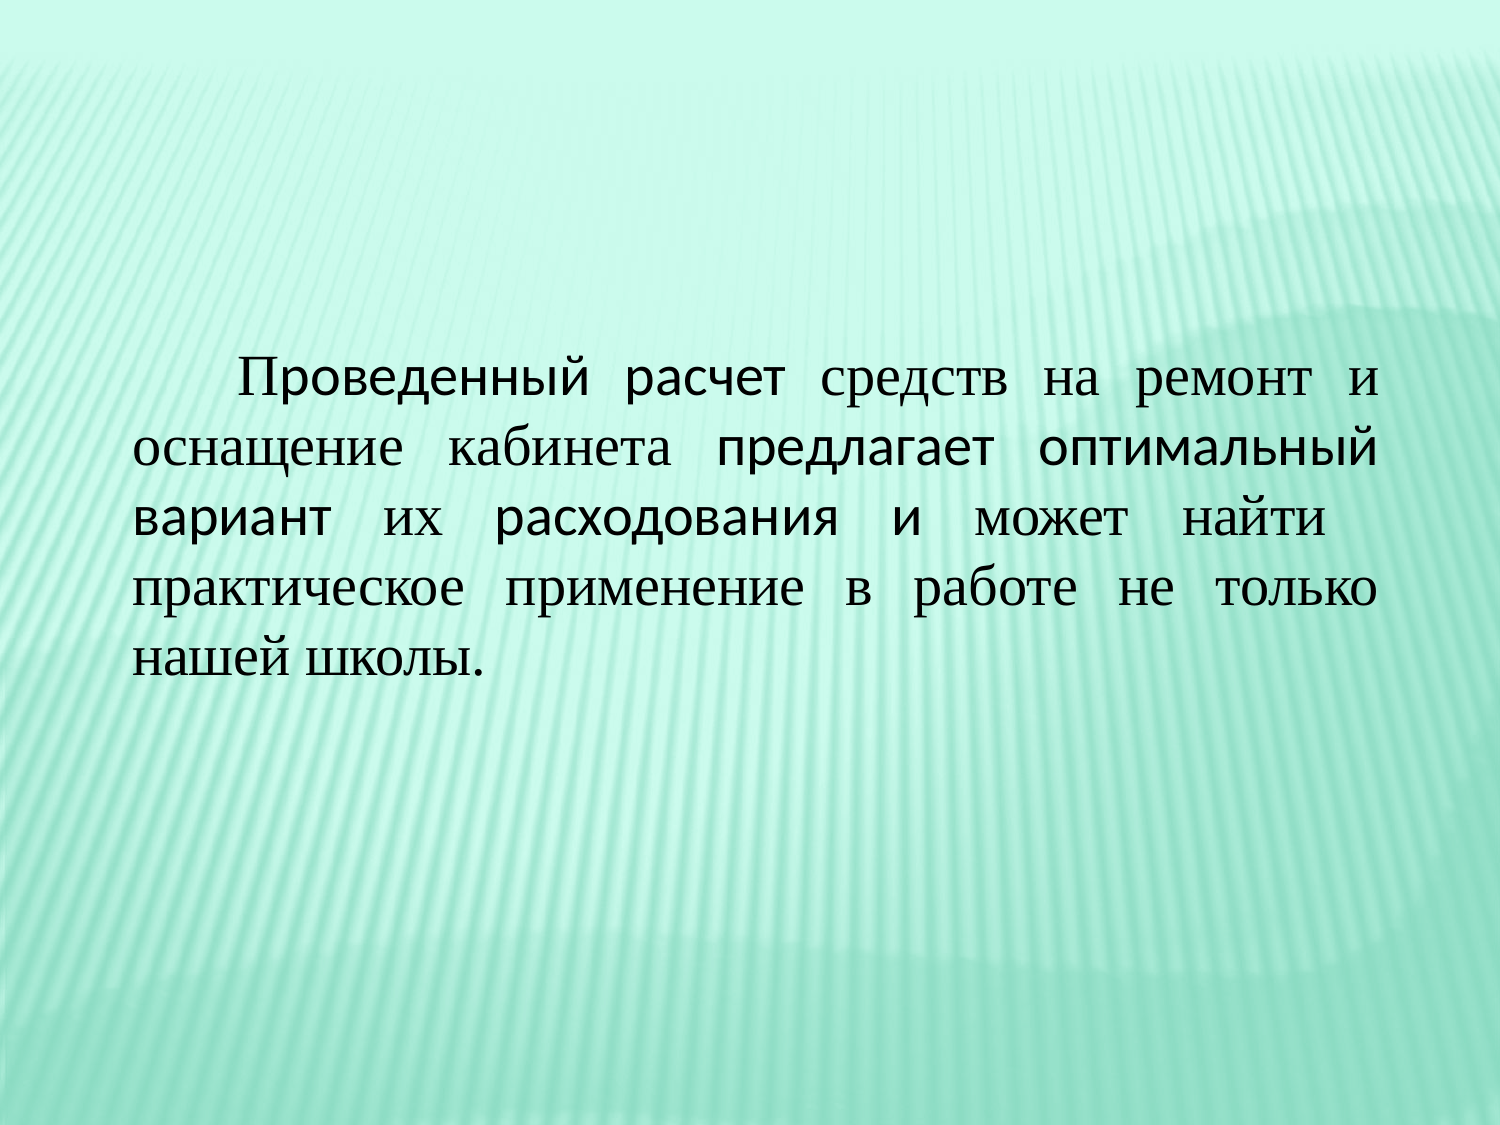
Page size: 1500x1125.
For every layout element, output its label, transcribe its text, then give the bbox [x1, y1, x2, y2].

text_box Проведенный расчет средств на ремонт и оснащение кабинета предлагает оптимальный вариант их расходования и может найти практическое применение в работе не только нашей школы. [117, 329, 1395, 695]
